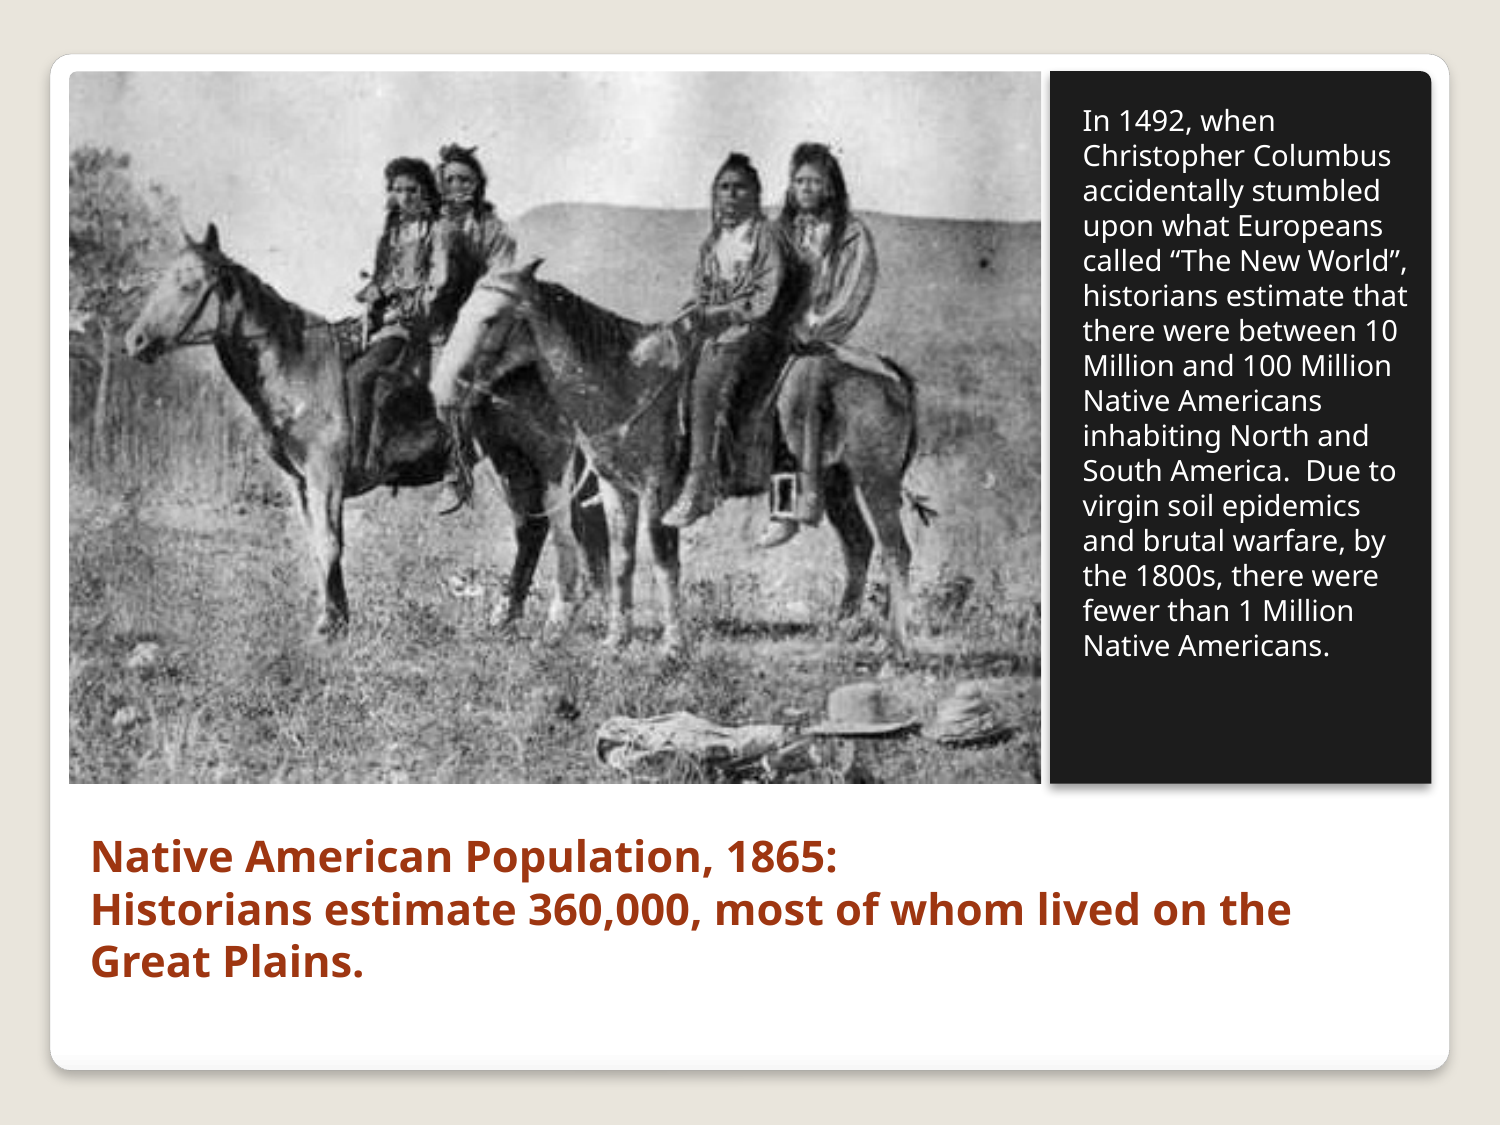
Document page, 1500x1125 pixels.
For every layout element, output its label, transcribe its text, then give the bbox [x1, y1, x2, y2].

title Native American Population, 1865: Historians estimate 360,000, most of whom lived on the Great Plains. [75, 822, 1425, 995]
list In 1492, when Christopher Columbus accidentally stumbled upon what Europeans called “The New World”, historians estimate that there were between 10 Million and 100 Million Native Americans inhabiting North and South America. Due to virgin soil epidemics and brutal warfare, by the 1800s, there were fewer than 1 Million Native Americans. [1060, 87, 1428, 779]
picture [68, 71, 1042, 785]
